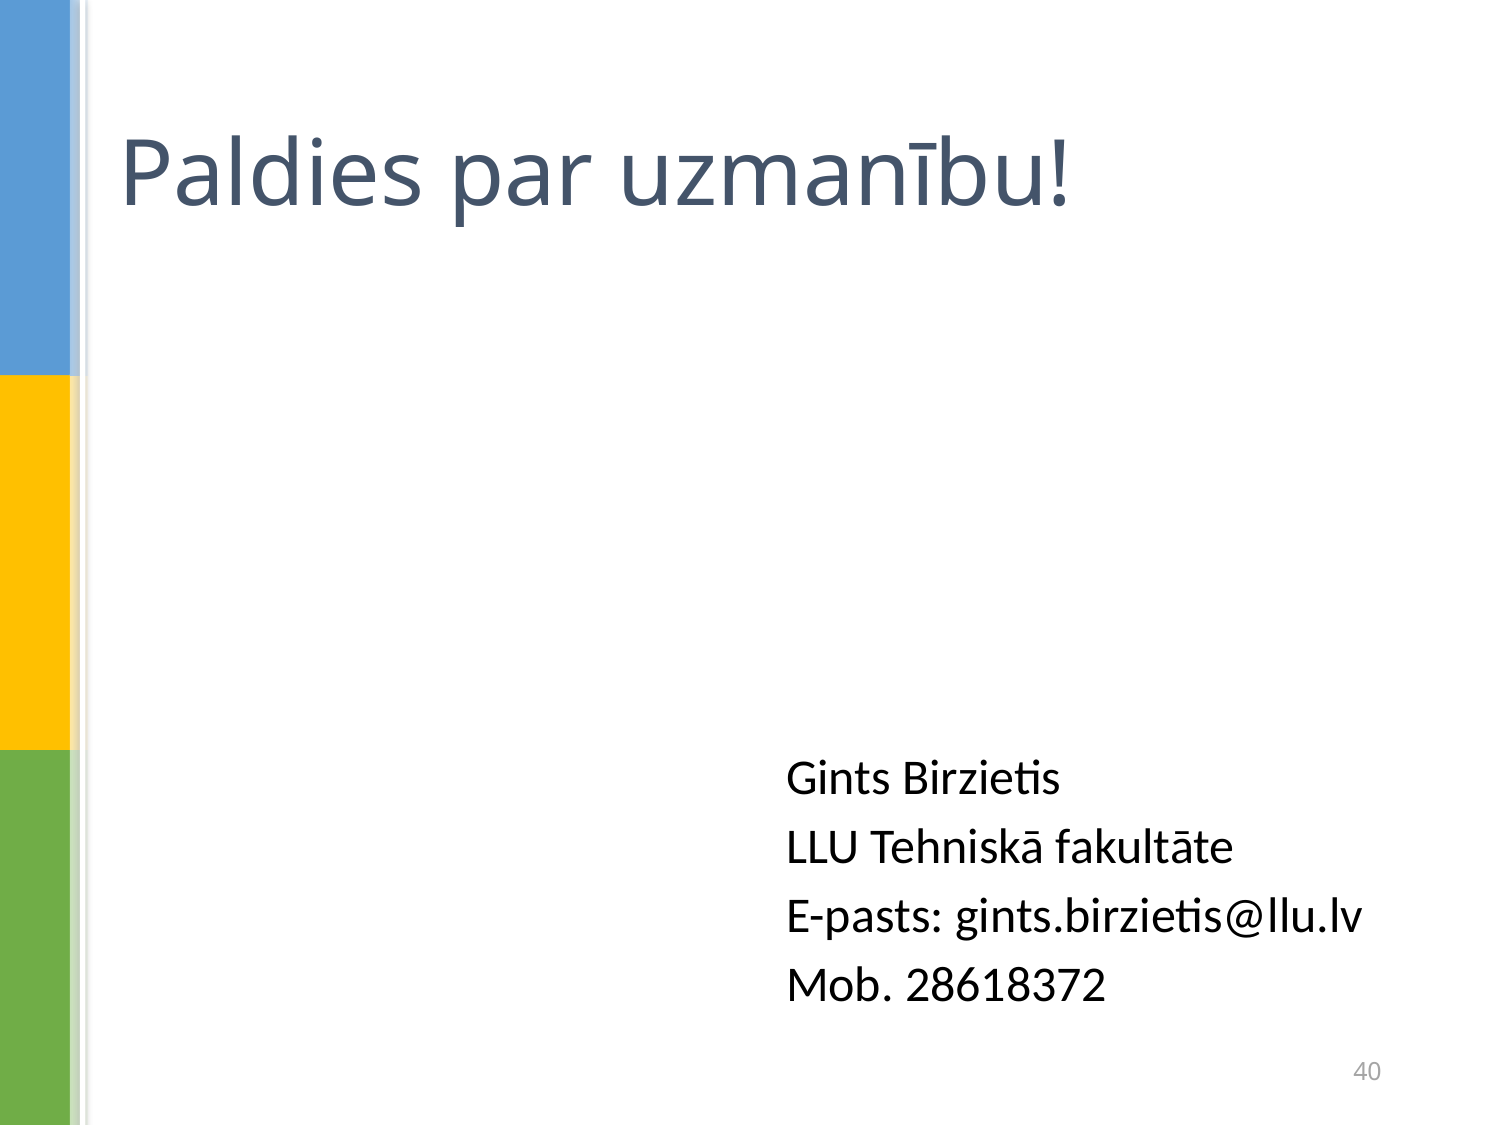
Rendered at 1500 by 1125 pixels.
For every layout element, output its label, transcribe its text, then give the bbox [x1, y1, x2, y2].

list Gints Birzietis LLU Tehniskā fakultāte E-pasts: gints.birzietis@llu.lv Mob. 28618372 [743, 744, 1450, 1105]
title Paldies par uzmanību! [103, 59, 1397, 278]
